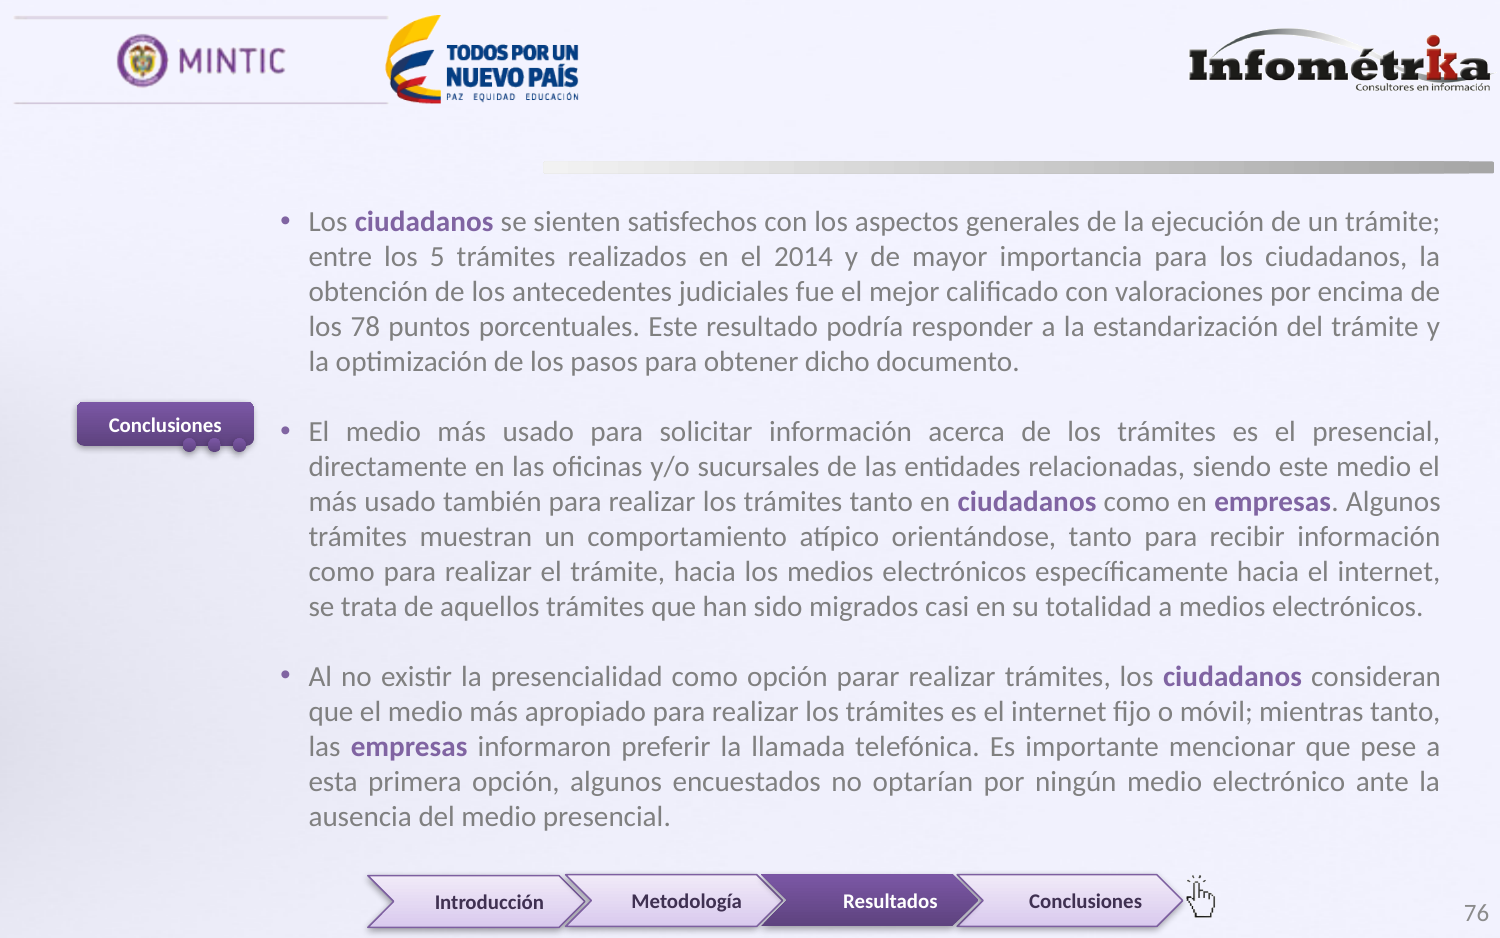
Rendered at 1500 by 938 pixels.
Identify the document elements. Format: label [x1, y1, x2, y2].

text_box [265, 195, 1456, 840]
picture [0, 0, 1500, 938]
slide_number [1154, 886, 1500, 936]
text_box [367, 873, 1218, 928]
text_box [76, 401, 254, 453]
